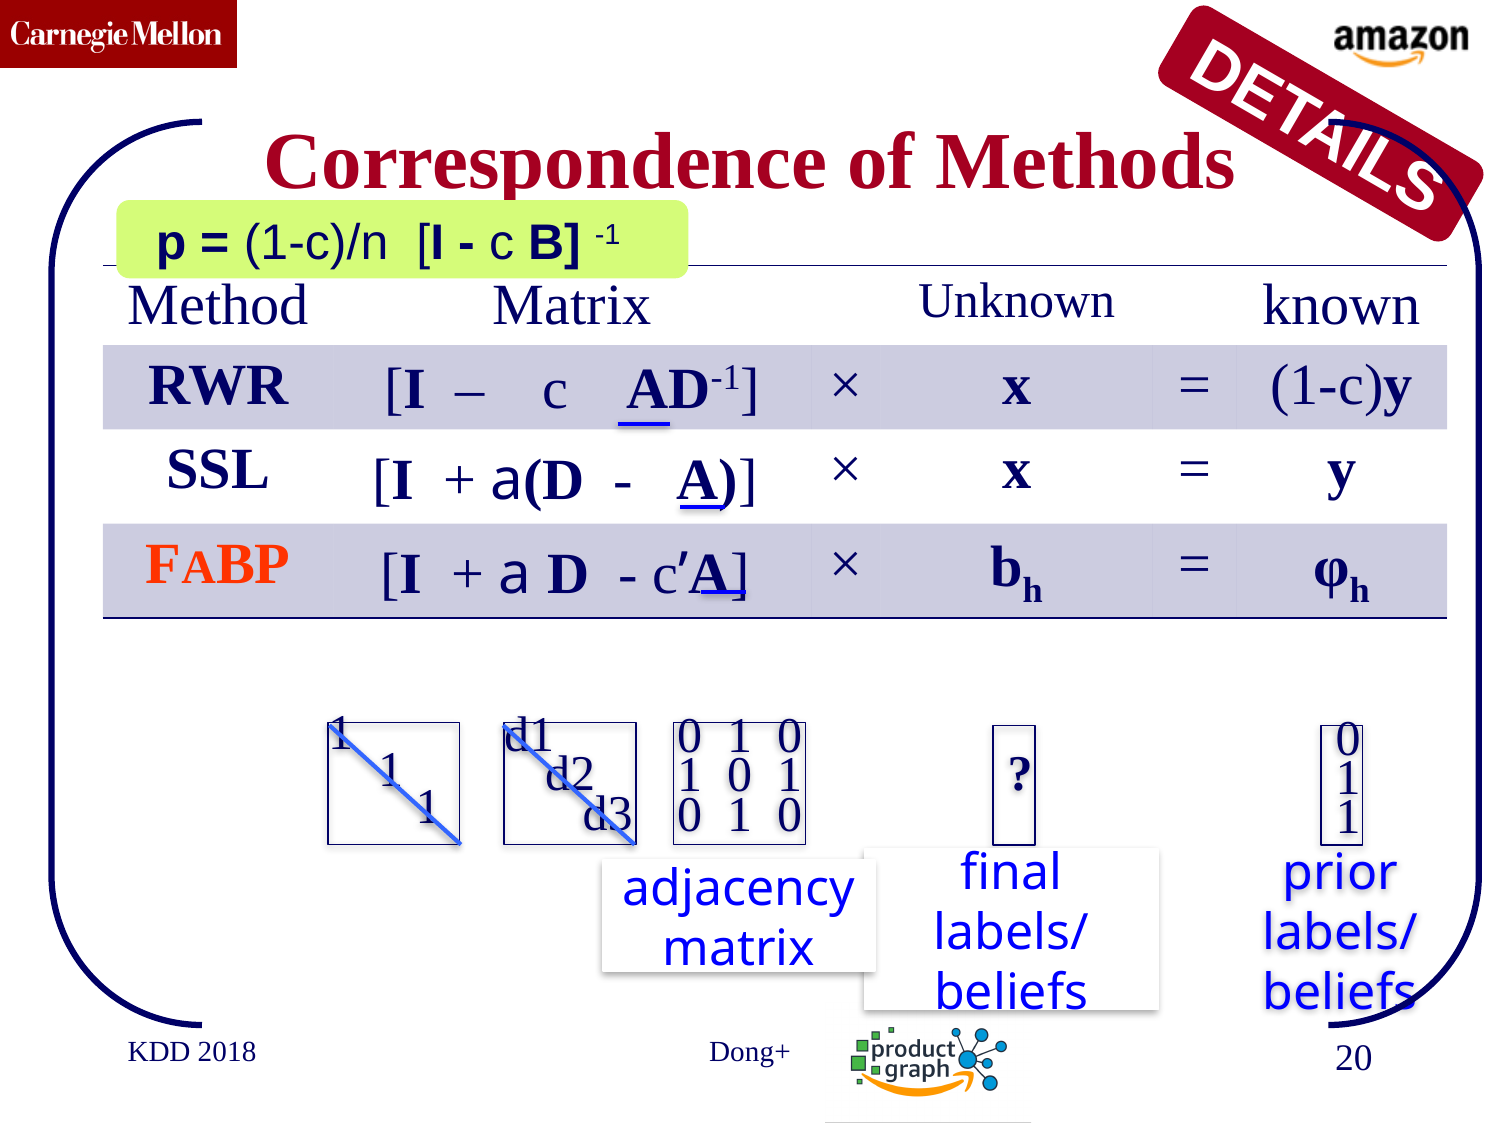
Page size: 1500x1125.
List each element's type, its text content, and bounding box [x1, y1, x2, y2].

title Correspondence of Methods [112, 99, 1224, 150]
picture [0, 0, 237, 68]
text_box prior labels/ beliefs [1380, 841, 1497, 1017]
text_box DETAILS [1158, 5, 1484, 209]
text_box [502, 722, 637, 845]
text_box [51, 121, 1479, 1026]
slide_number KDD 2018 [112, 1024, 426, 1101]
picture [1322, 4, 1484, 88]
footer Dong+ [512, 1026, 988, 1101]
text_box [329, 725, 462, 845]
slide_number 20 [1074, 1024, 1388, 1101]
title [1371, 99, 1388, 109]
